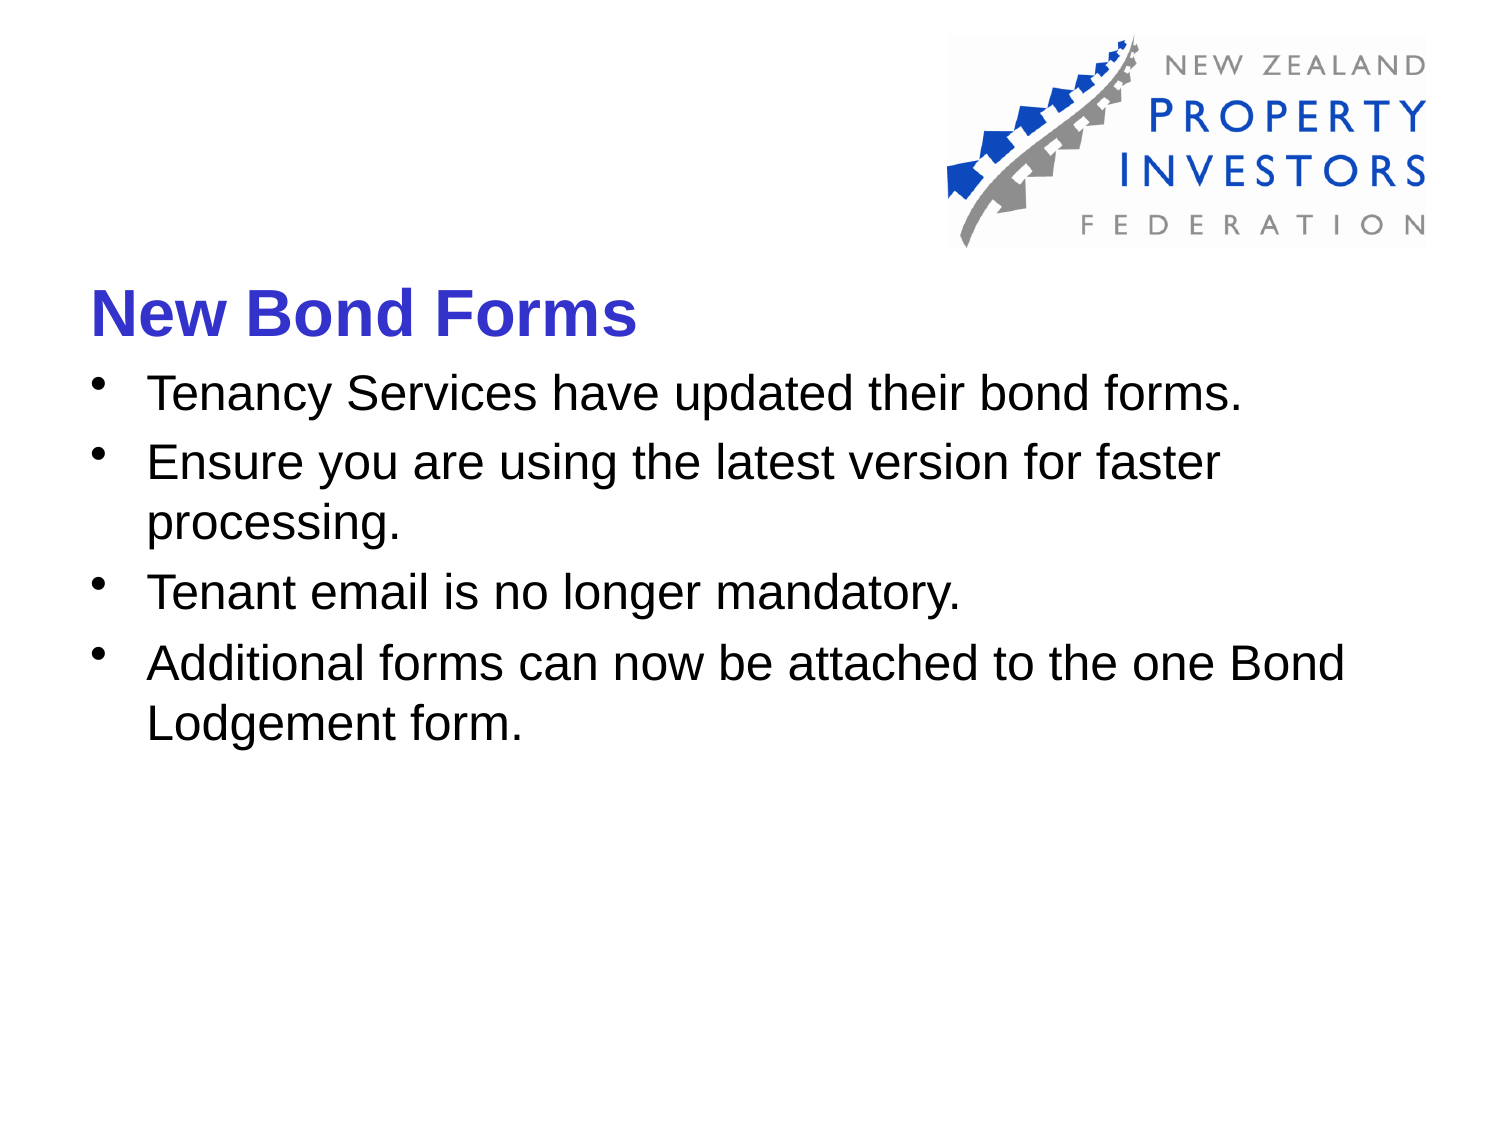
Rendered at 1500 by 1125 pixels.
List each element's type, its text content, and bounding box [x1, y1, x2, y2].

list New Bond Forms Tenancy Services have updated their bond forms. Ensure you are using the latest version for faster processing. Tenant email is no longer mandatory. Additional forms can now be attached to the one Bond Lodgement form. [74, 262, 1426, 1006]
picture [946, 34, 1426, 248]
